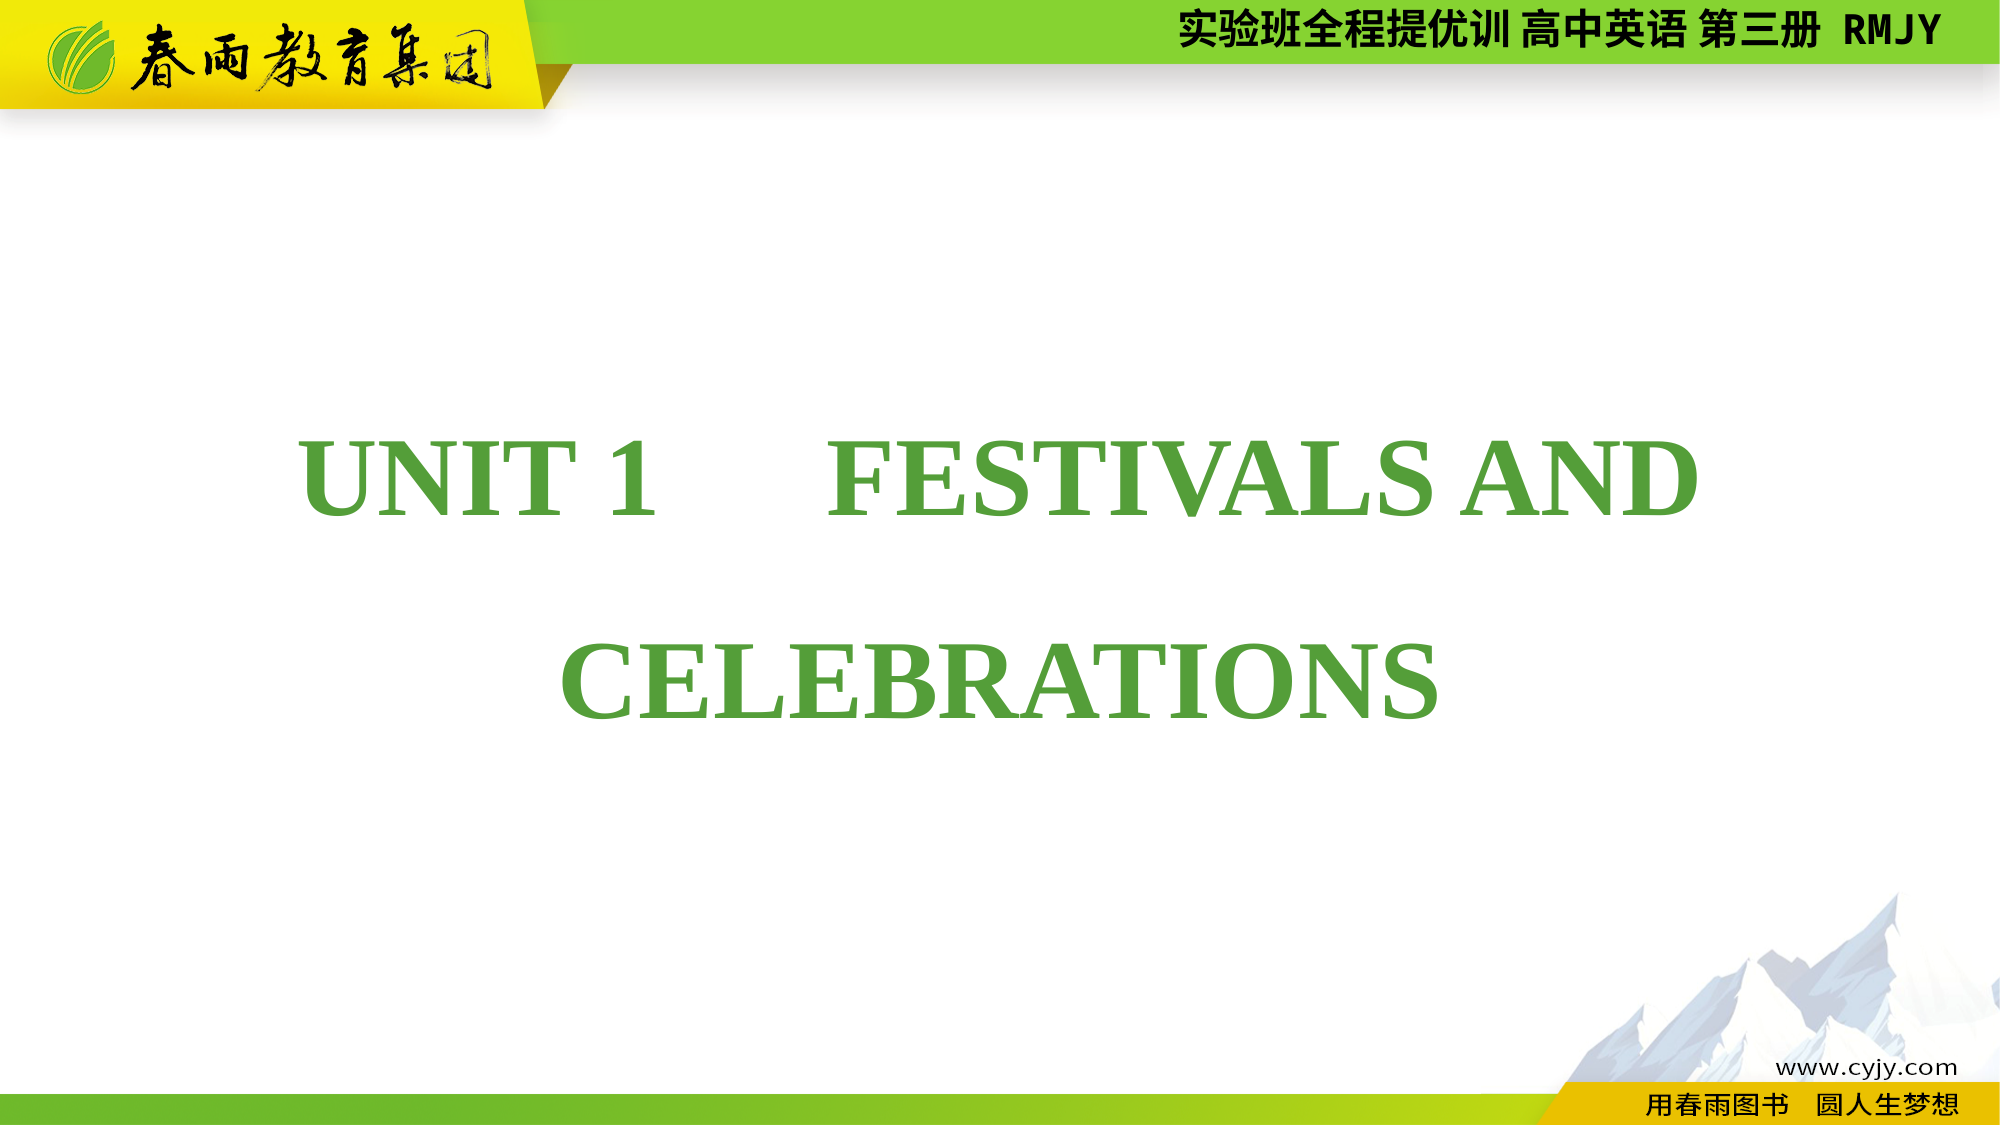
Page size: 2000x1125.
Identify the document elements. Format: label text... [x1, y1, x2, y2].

picture [0, 748, 2000, 1125]
picture [0, 0, 2000, 328]
text_box UNIT 1 FESTIVALS AND CELEBRATIONS [0, 328, 2000, 748]
